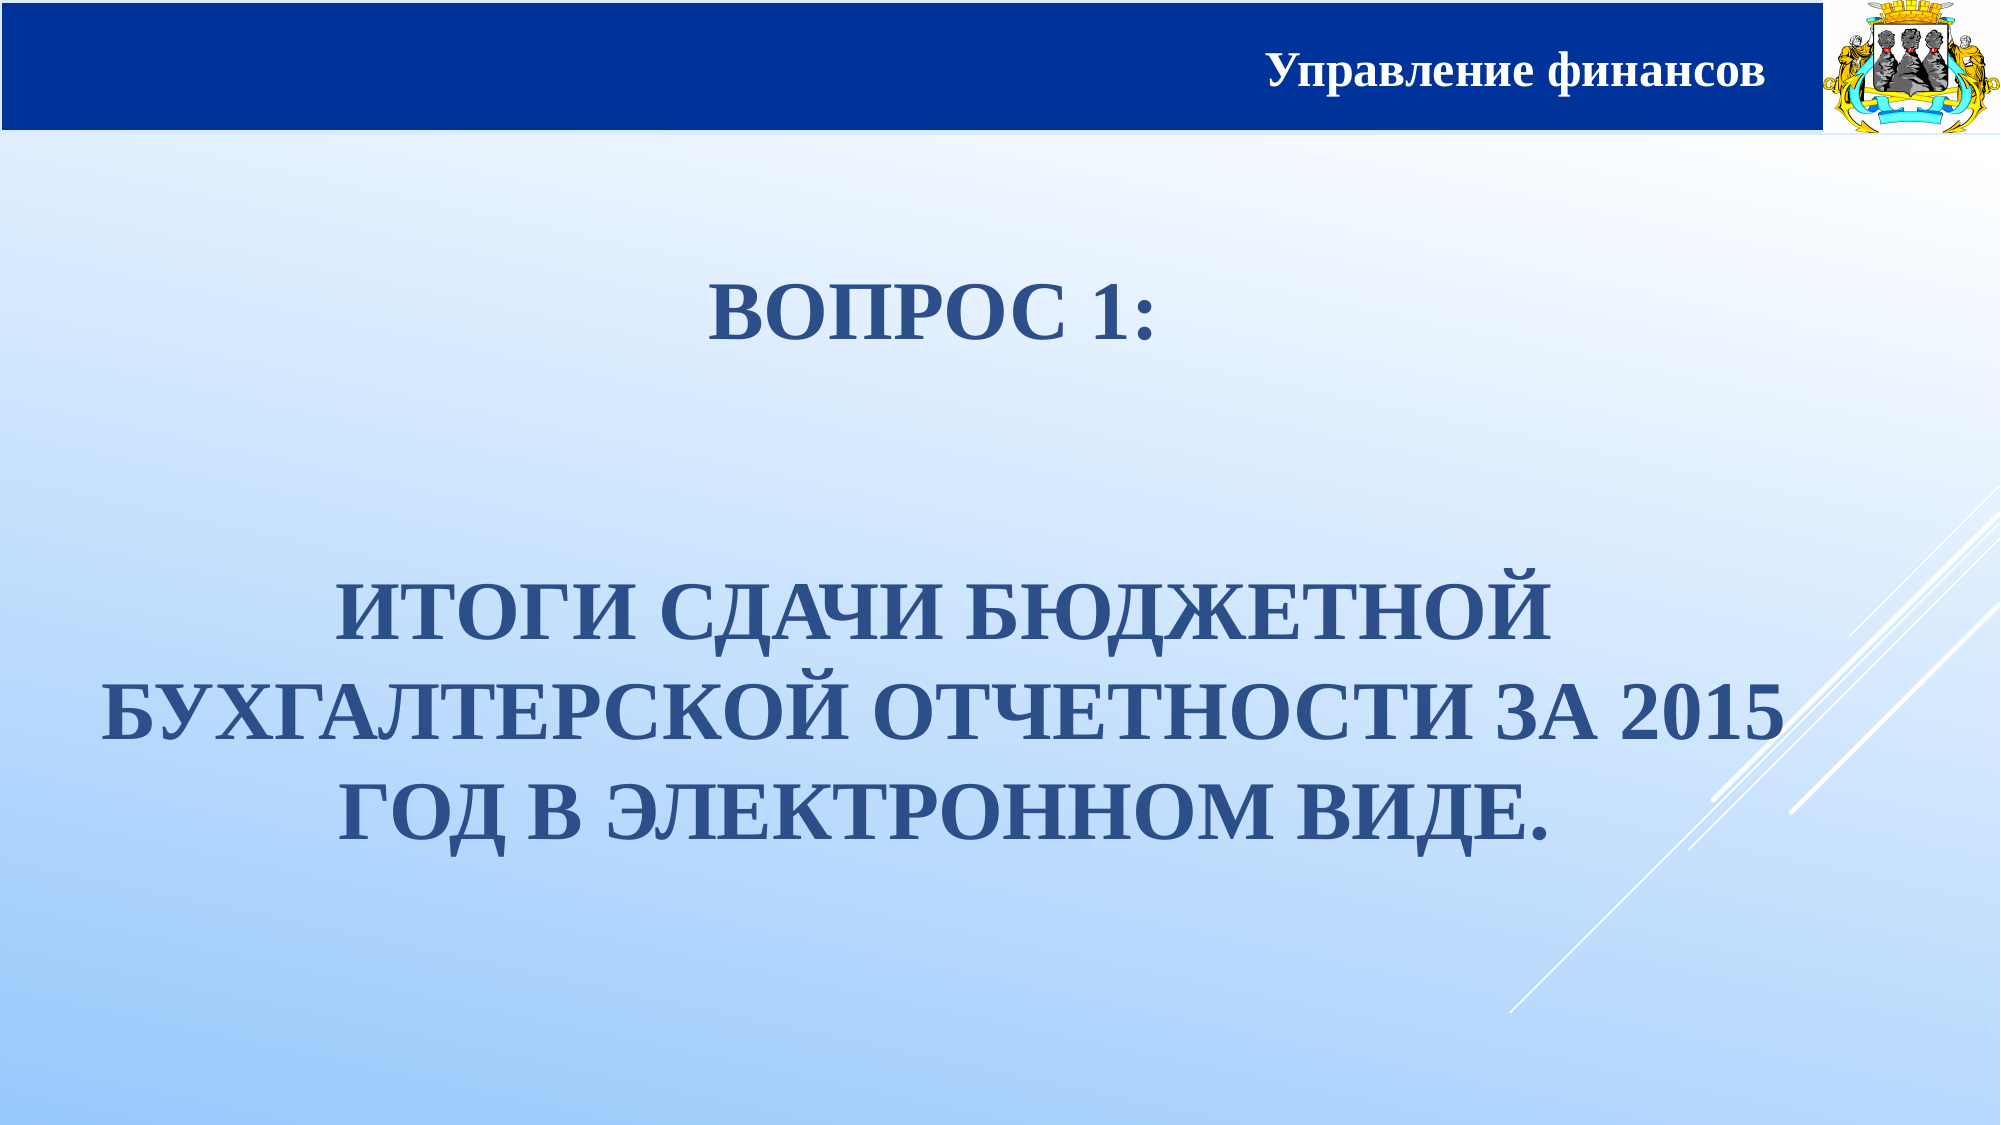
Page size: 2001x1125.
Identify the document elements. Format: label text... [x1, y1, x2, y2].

picture [1823, 0, 2000, 134]
text_box Управление финансов [0, 0, 1823, 134]
title Вопрос 1: Итоги сдачи бюджетной бухгалтерской отчетности за 2015 год в электронном виде. [0, 161, 1889, 952]
